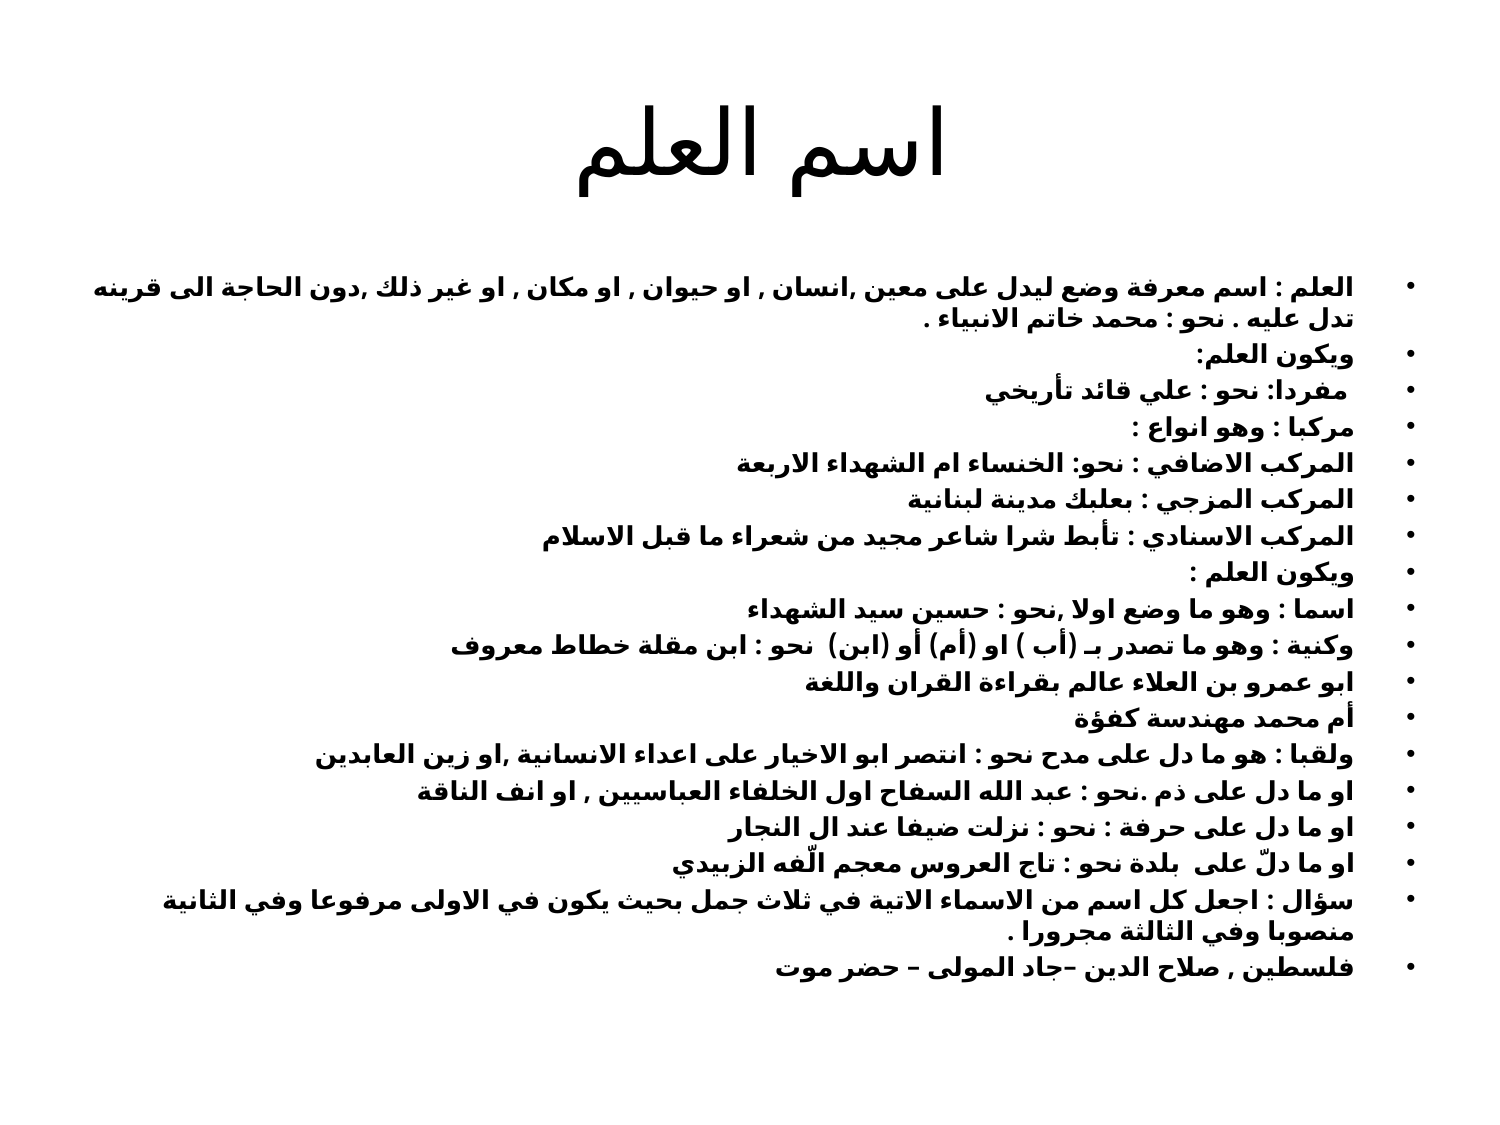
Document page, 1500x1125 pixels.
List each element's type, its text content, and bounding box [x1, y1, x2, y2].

list العلم : اسم معرفة وضع ليدل على معين ,انسان , او حيوان , او مكان , او غير ذلك ,دون الحاجة الى قرينه تدل عليه . نحو : محمد خاتم الانبياء . ويكون العلم: مفردا: نحو : علي قائد تأريخي مركبا : وهو انواع : المركب الاضافي : نحو: الخنساء ام الشهداء الاربعة المركب المزجي : بعلبك مدينة لبنانية المركب الاسنادي : تأبط شرا شاعر مجيد من شعراء ما قبل الاسلام ويكون العلم : اسما : وهو ما وضع اولا ,نحو : حسين سيد الشهداء وكنية : وهو ما تصدر بـ (أب ) او (أم) أو (ابن) نحو : ابن مقلة خطاط معروف ابو عمرو بن العلاء عالم بقراءة القران واللغة أم محمد مهندسة كفؤة ولقبا : هو ما دل على مدح نحو : انتصر ابو الاخيار على اعداء الانسانية ,او زين العابدين او ما دل على ذم .نحو : عبد الله السفاح اول الخلفاء العباسيين , او انف الناقة او ما دل على حرفة : نحو : نزلت ضيفا عند ال النجار او ما دلّ على بلدة نحو : تاج العروس معجم الّفه الزبيدي سؤال : اجعل كل اسم من الاسماء الاتية في ثلاث جمل بحيث يكون في الاولى مرفوعا وفي الثانية منصوبا وفي الثالثة مجرورا . فلسطين , صلاح الدين –جاد المولى – حضر موت [75, 262, 1425, 1005]
title اسم العلم [75, 45, 1425, 233]
